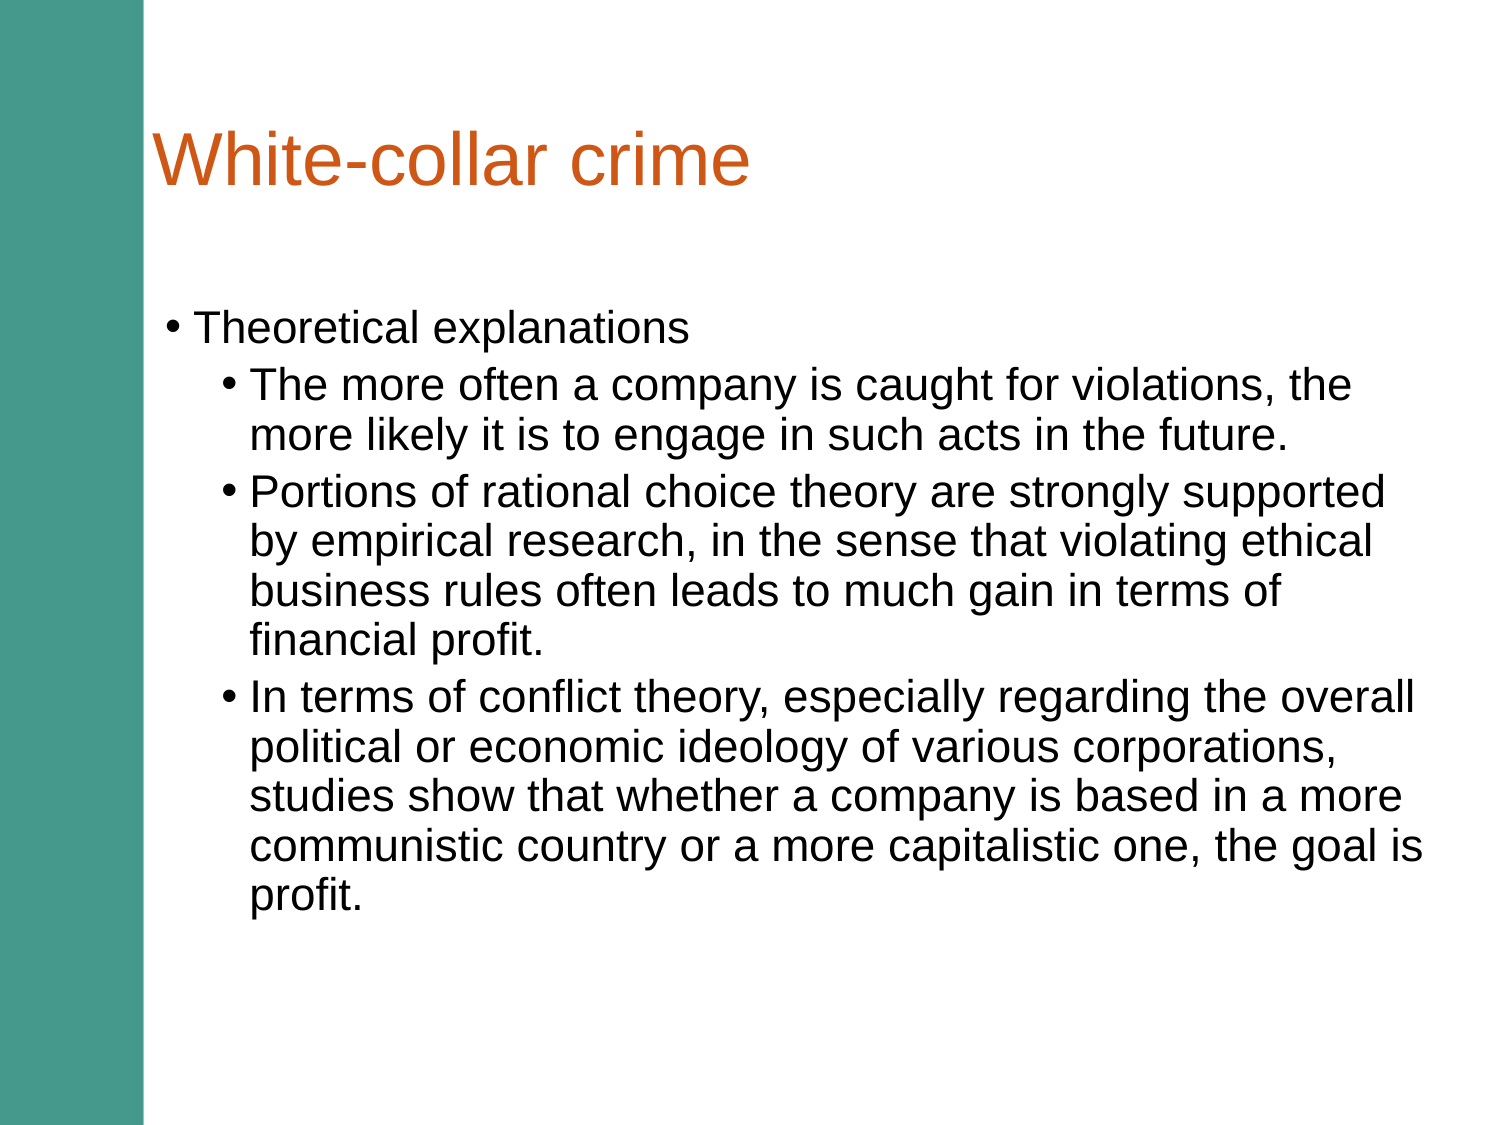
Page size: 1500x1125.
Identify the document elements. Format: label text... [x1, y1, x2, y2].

picture [0, 0, 1500, 1125]
title White-collar crime [137, 52, 1432, 271]
list Theoretical explanations The more often a company is caught for violations, the more likely it is to engage in such acts in the future. Portions of rational choice theory are strongly supported by empirical research, in the sense that violating ethical business rules often leads to much gain in terms of financial profit. In terms of conflict theory, especially regarding the overall political or economic ideology of various corporations, studies show that whether a company is based in a more communistic country or a more capitalistic one, the goal is profit. [150, 296, 1444, 1011]
